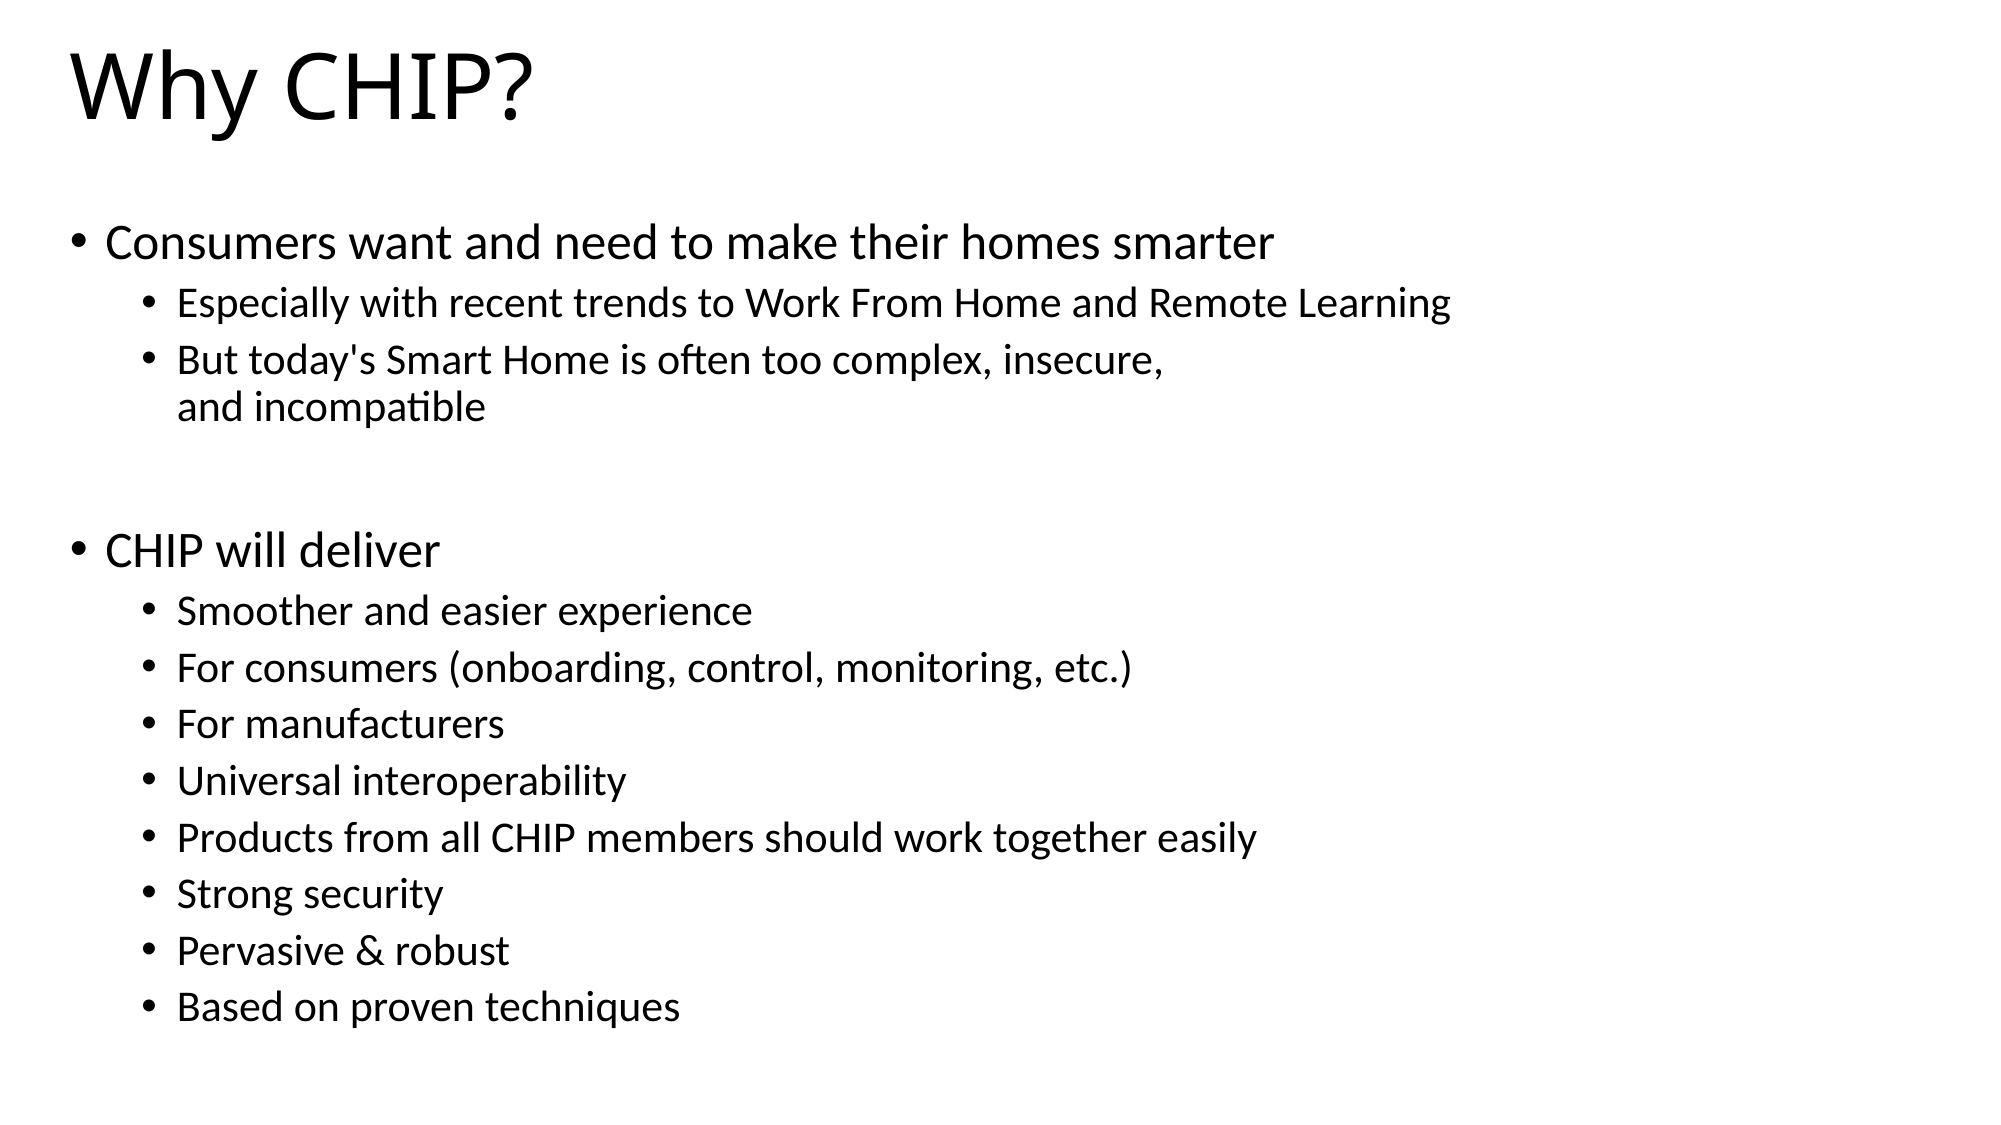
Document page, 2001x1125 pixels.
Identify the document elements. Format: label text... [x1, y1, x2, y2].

title Why CHIP? [55, 30, 1636, 149]
list Consumers want and need to make their homes smarter Especially with recent trends to Work From Home and Remote Learning But today's Smart Home is often too complex, insecure, and incompatible CHIP will deliver Smoother and easier experience For consumers (onboarding, control, monitoring, etc.) For manufacturers Universal interoperability Products from all CHIP members should work together easily Strong security Pervasive & robust Based on proven techniques [54, 208, 1945, 1047]
